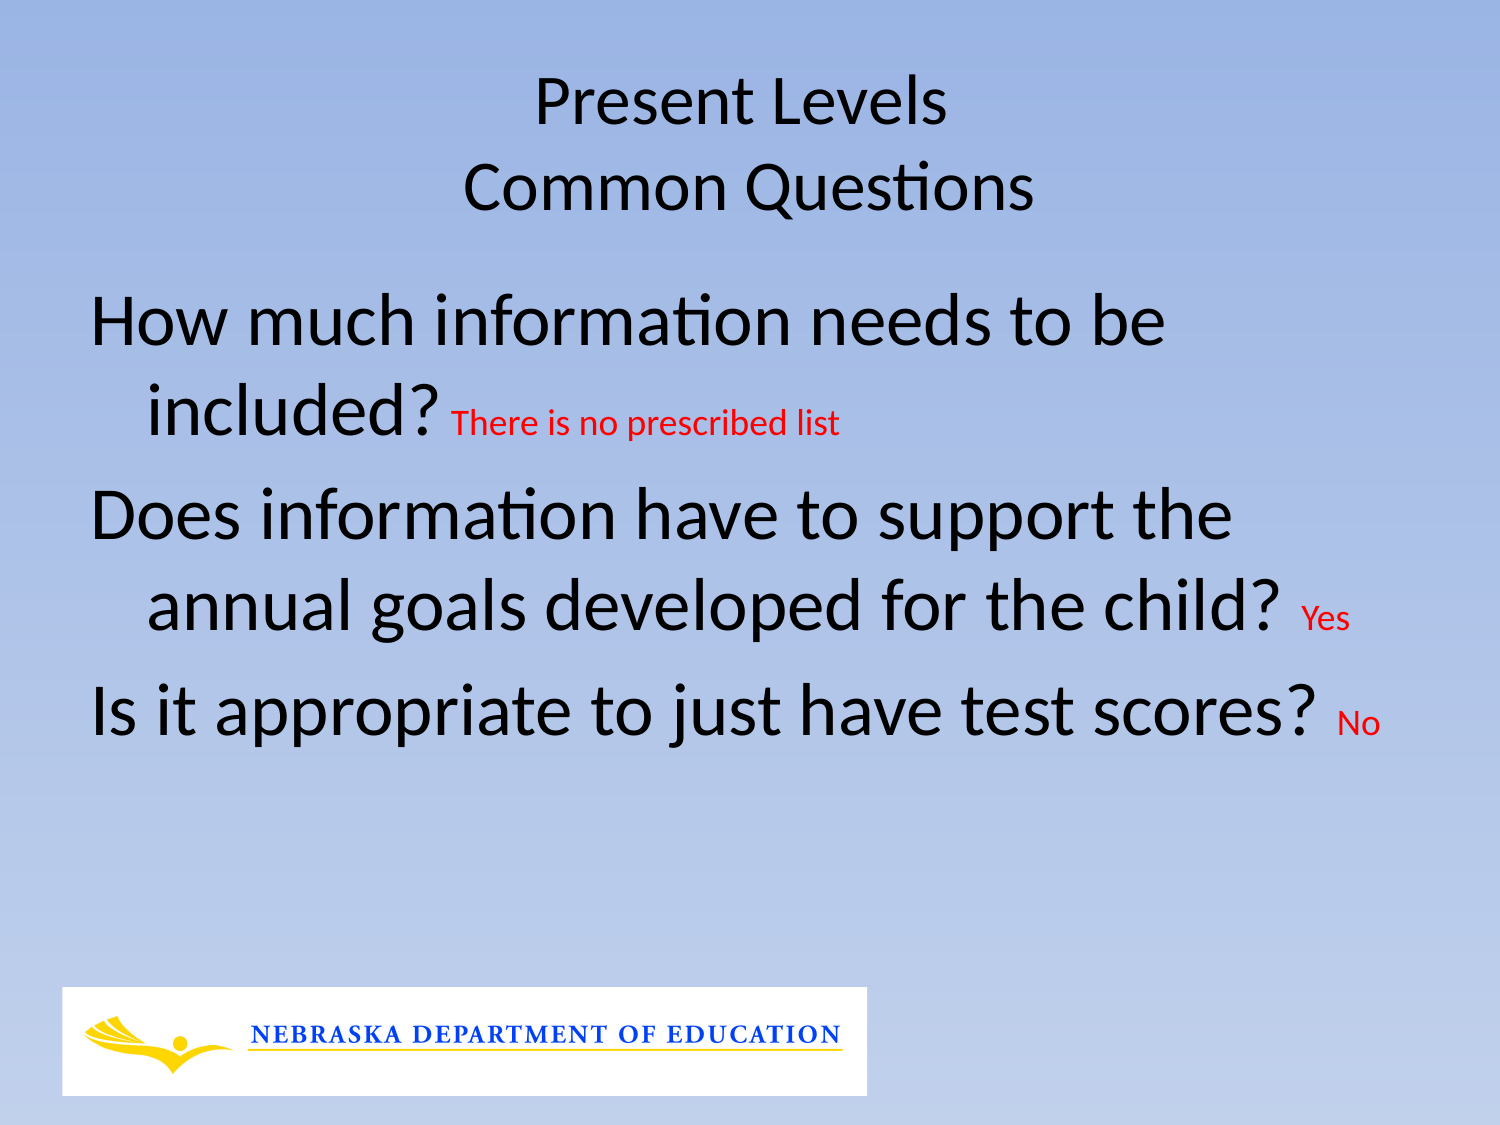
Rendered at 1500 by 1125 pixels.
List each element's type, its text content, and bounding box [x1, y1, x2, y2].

title Present Levels Common Questions [75, 45, 1425, 233]
picture [62, 987, 868, 1096]
list How much information needs to be included? There is no prescribed list Does information have to support the annual goals developed for the child? Yes Is it appropriate to just have test scores? No [75, 262, 1425, 1005]
